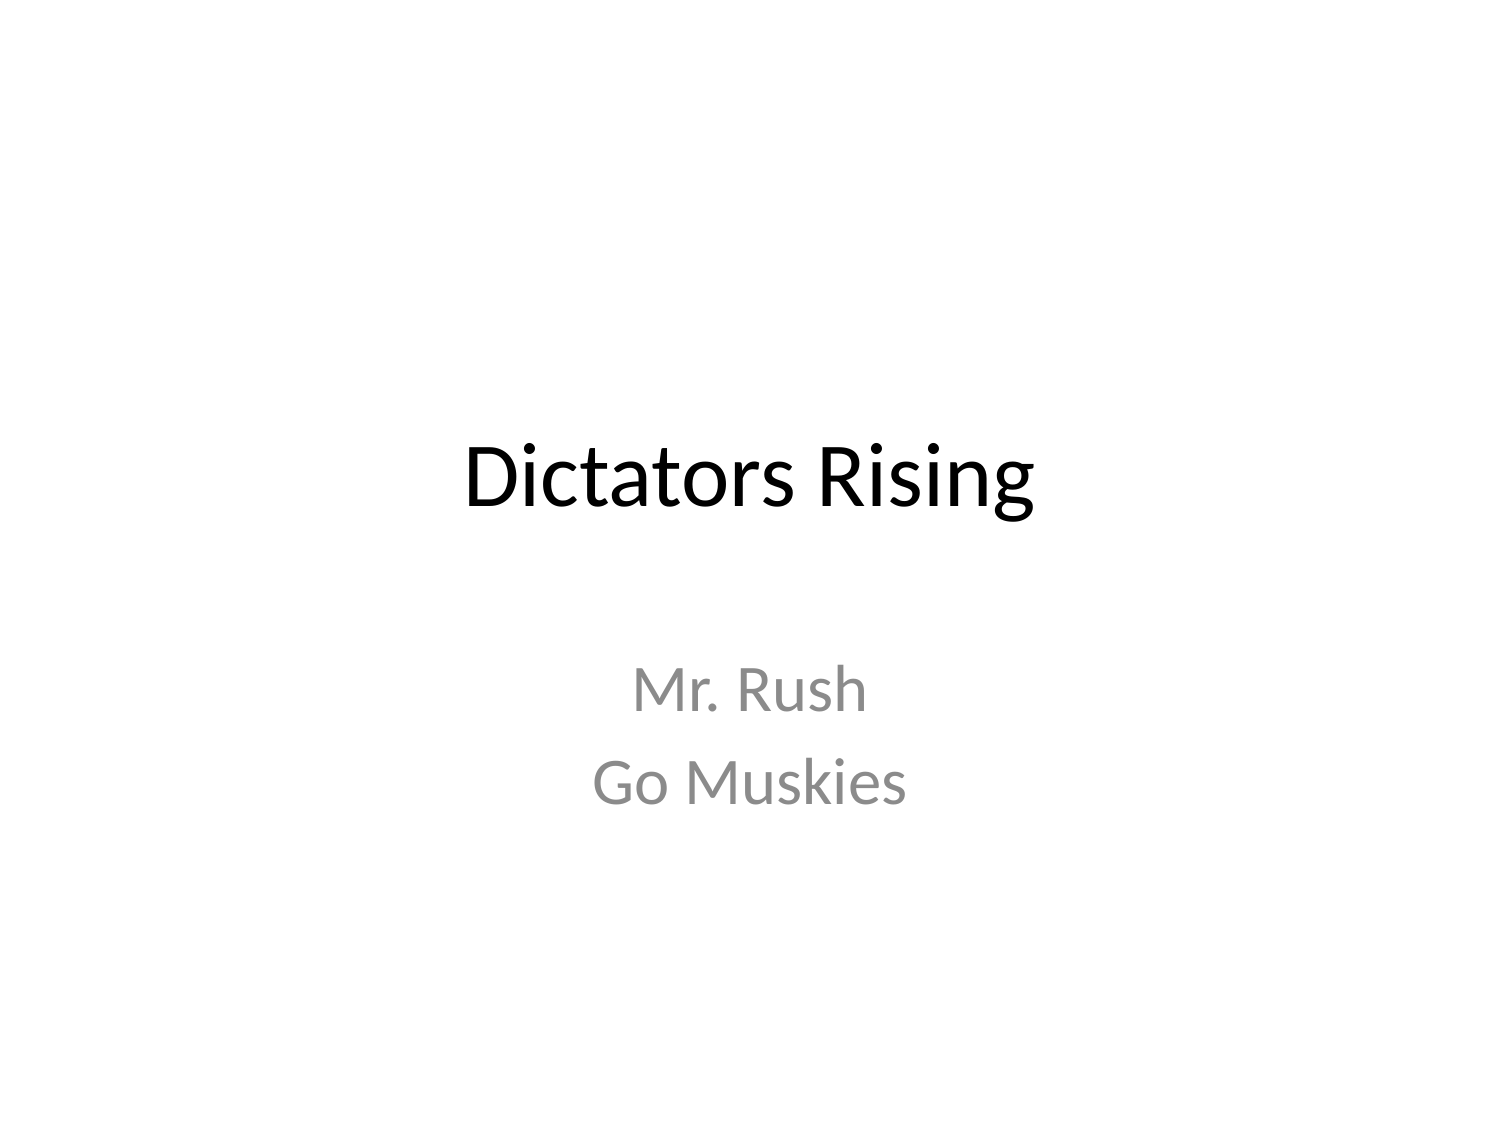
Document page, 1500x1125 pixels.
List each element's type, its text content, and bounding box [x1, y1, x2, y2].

title Dictators Rising [112, 349, 1388, 591]
subtitle Mr. Rush Go Muskies [225, 637, 1275, 925]
